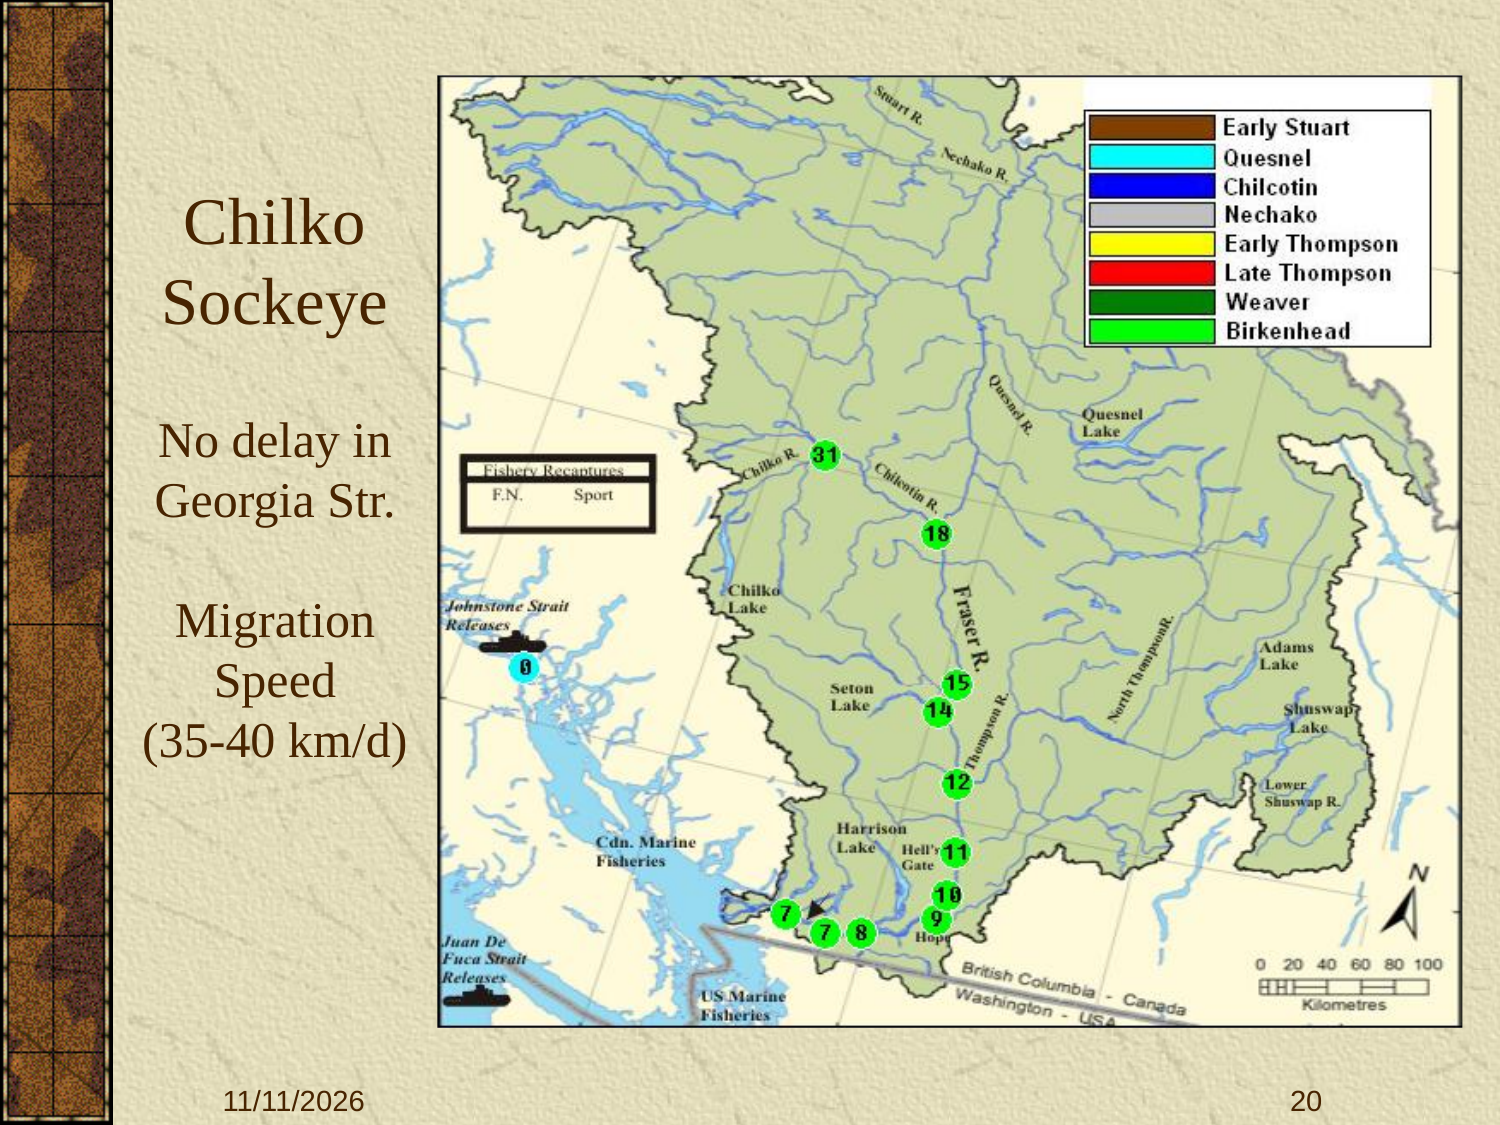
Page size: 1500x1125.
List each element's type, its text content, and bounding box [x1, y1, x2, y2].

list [437, 74, 1463, 1029]
title Chilko Sockeye No delay in Georgia Str. Migration Speed (35-40 km/d) [112, 74, 436, 776]
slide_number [137, 1049, 451, 1125]
slide_number 20 [1149, 1049, 1463, 1125]
picture [0, 0, 1500, 1125]
